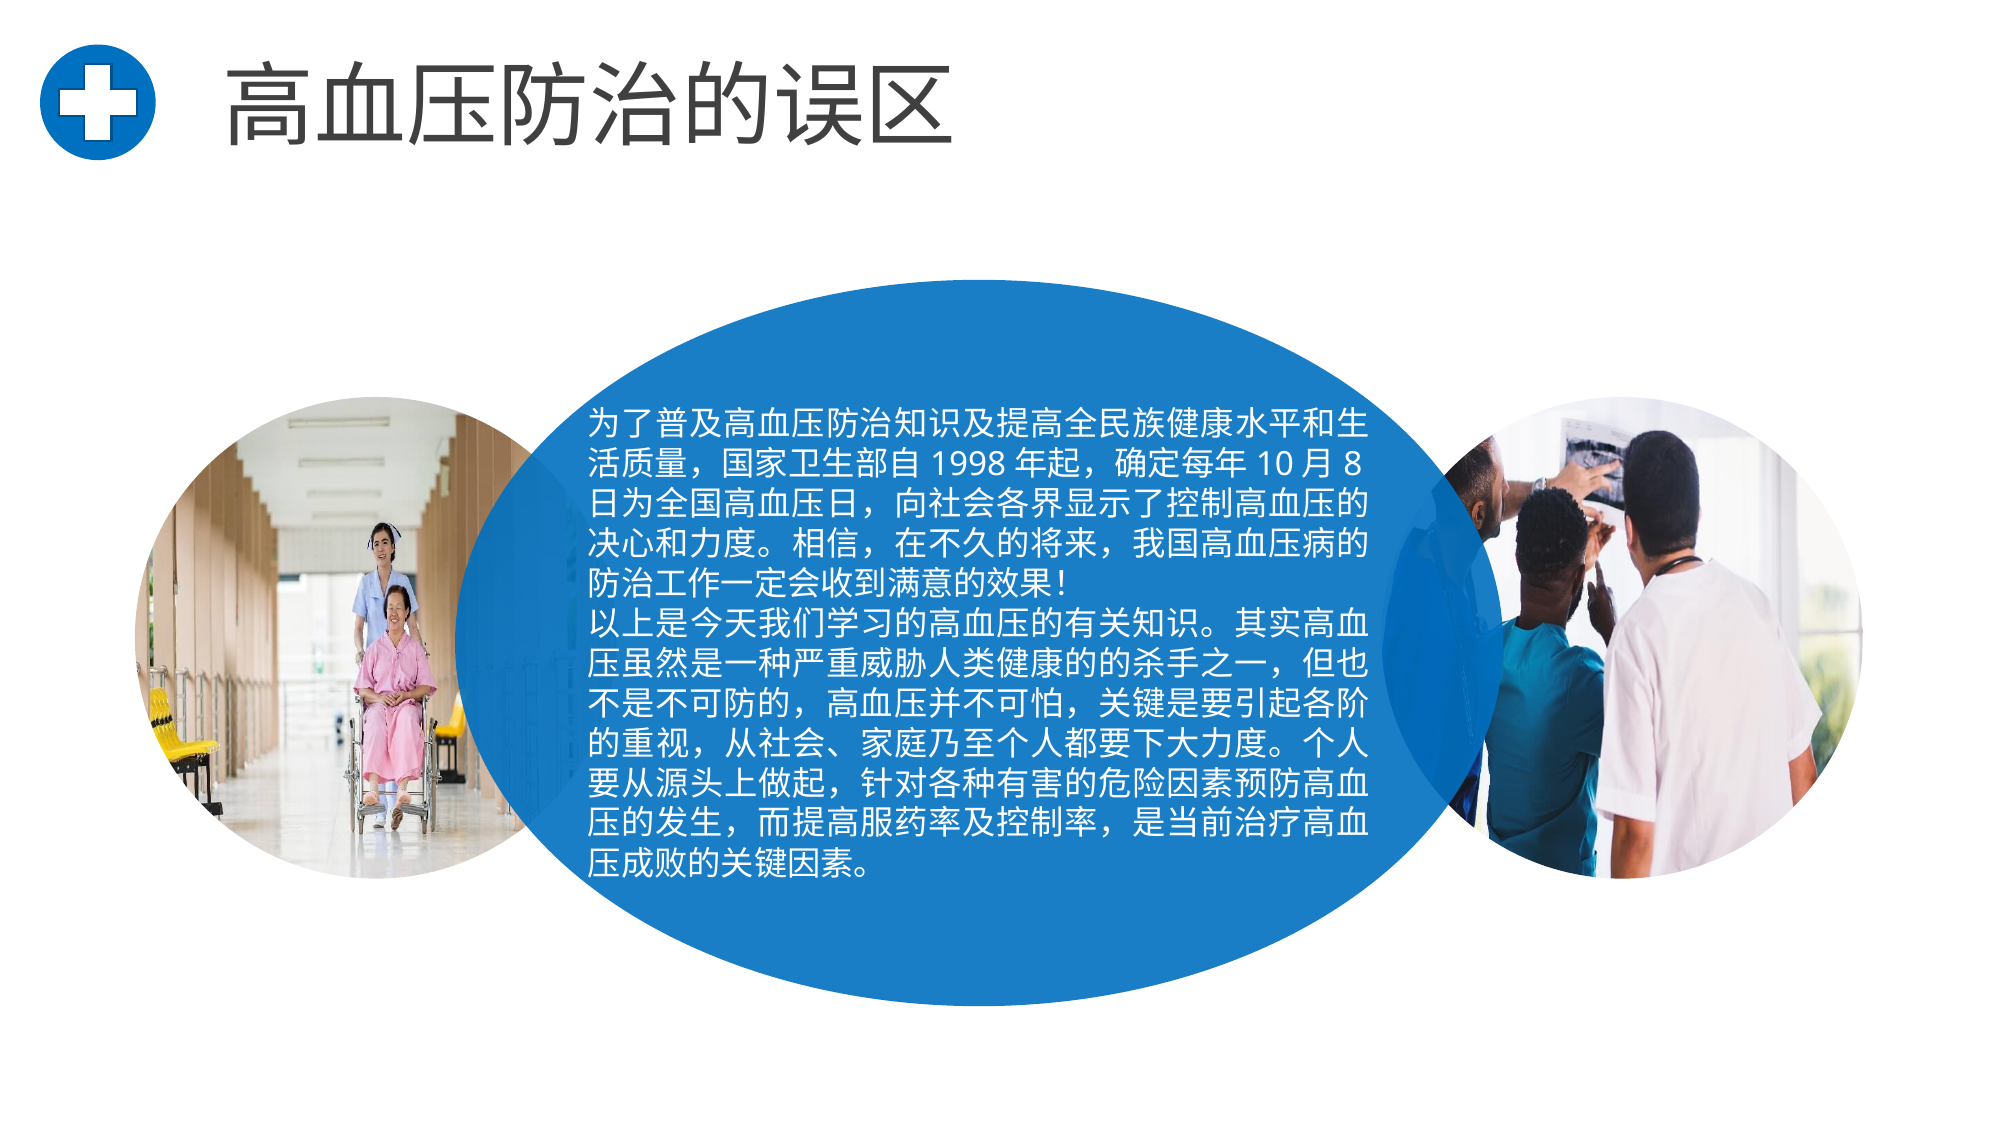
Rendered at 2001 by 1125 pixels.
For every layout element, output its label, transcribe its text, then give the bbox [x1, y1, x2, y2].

text_box [1445, 395, 1864, 880]
text_box [453, 409, 576, 877]
text_box [133, 395, 531, 880]
text_box 高血压防治的误区 [201, 36, 979, 168]
text_box [590, 888, 1368, 1008]
text_box [1382, 409, 1505, 877]
text_box [593, 278, 1365, 396]
text_box 为了普及高血压防治知识及提高全民族健康水平和生活质量，国家卫生部自1998年起，确定每年10月8日为全国高血压日，向社会各界显示了控制高血压的决心和力度。相信，在不久的将来，我国高血压病的防治工作一定会收到满意的效果！ 以上是今天我们学习的高血压的有关知识。其实高血压虽然是一种严重威胁人类健康的的杀手之一，但也不是不可防的，高血压并不可怕，关键是要引起各阶的重视，从社会、家庭乃至个人都要下大力度。个人要从源头上做起，针对各种有害的危险因素预防高血压的发生，而提高服药率及控制率，是当前治疗高血压成败的关键因素。 [576, 396, 1382, 888]
